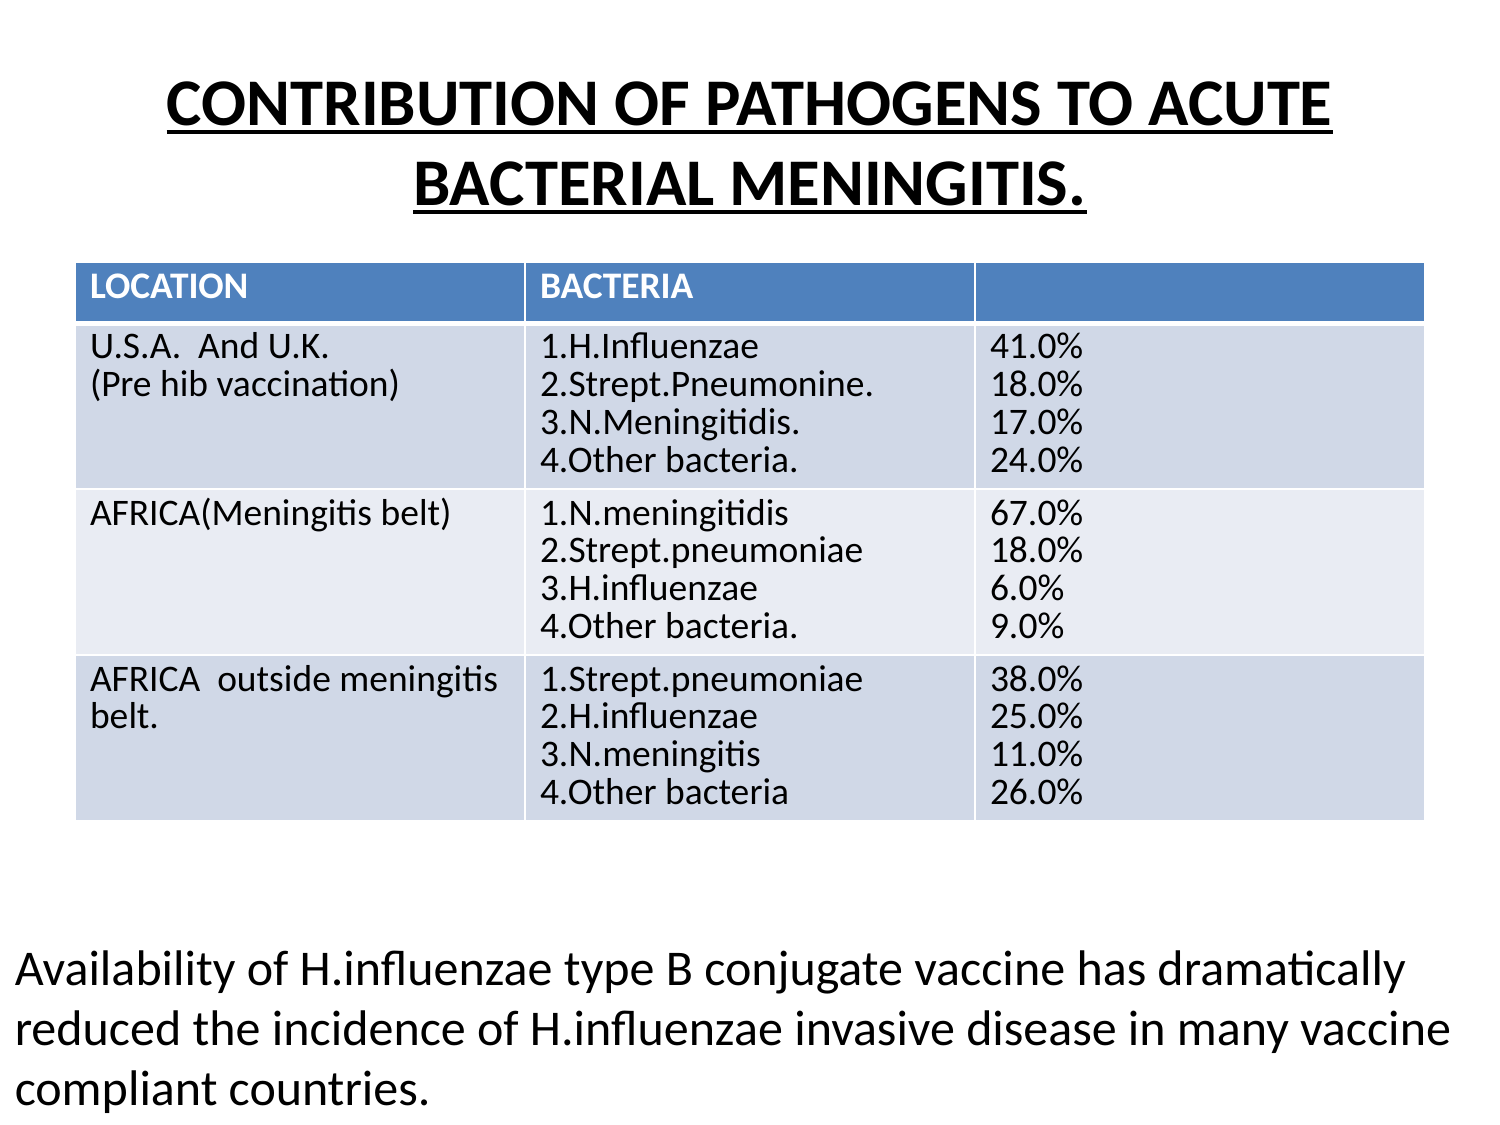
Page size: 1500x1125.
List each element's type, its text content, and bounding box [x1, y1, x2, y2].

table_header BACTERIA [526, 263, 974, 321]
table_cell 41.0% 18.0% 17.0% 24.0% [976, 326, 1424, 488]
table_cell 1.H.Influenzae 2.Strept.Pneumonine. 3.N.Meningitidis. 4.Other bacteria. [526, 326, 974, 488]
table_cell 67.0% 18.0% 6.0% 9.0% [976, 490, 1424, 654]
table_cell 38.0% 25.0% 11.0% 26.0% [976, 656, 1424, 820]
title CONTRIBUTION OF PATHOGENS TO ACUTE BACTERIAL MENINGITIS. [75, 45, 1425, 233]
text_box Availability of H.influenzae type B conjugate vaccine has dramatically reduced the incidence of H.influenzae invasive disease in many vaccine compliant countries. [0, 928, 1500, 1123]
table_cell 1.Strept.pneumoniae 2.H.influenzae 3.N.meningitis 4.Other bacteria [526, 656, 974, 820]
table_header [976, 263, 1424, 321]
table_header LOCATION [76, 263, 524, 321]
table_cell U.S.A. And U.K. (Pre hib vaccination) [76, 326, 524, 488]
table_cell AFRICA outside meningitis belt. [76, 656, 524, 820]
table_cell AFRICA(Meningitis belt) [76, 490, 524, 654]
table_cell 1.N.meningitidis 2.Strept.pneumoniae 3.H.influenzae 4.Other bacteria. [526, 490, 974, 654]
